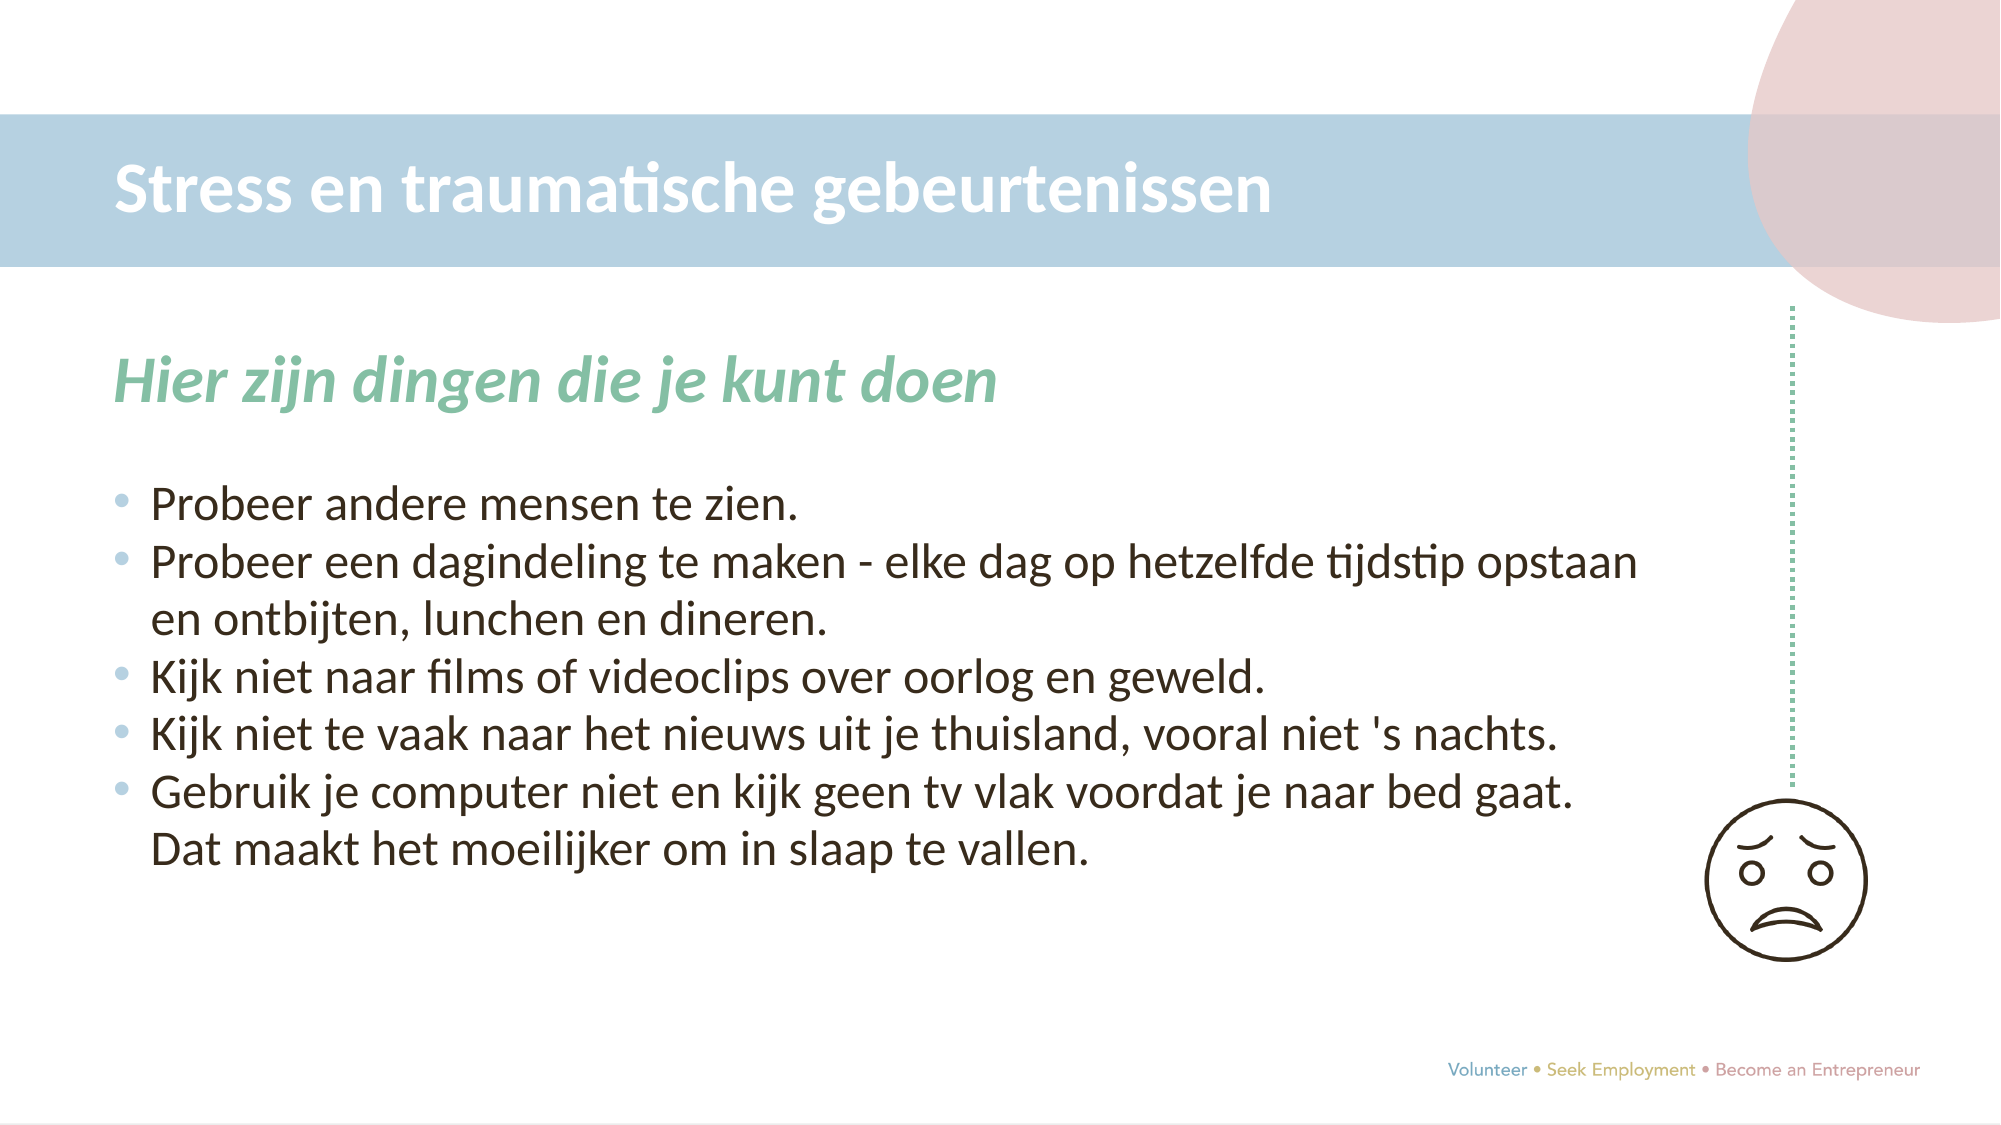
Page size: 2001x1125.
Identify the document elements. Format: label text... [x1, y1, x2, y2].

picture [1418, 1046, 1971, 1103]
text_box [0, 113, 1792, 268]
text_box [1747, 0, 2000, 323]
picture [1682, 777, 1889, 984]
text_box Stress en traumatische gebeurtenissen [99, 147, 1312, 290]
text_box Hier zijn dingen die je kunt doen Probeer andere mensen te zien. Probeer een dagindeling te maken - elke dag op hetzelfde tijdstip opstaan en ontbijten, lunchen en dineren. Kijk niet naar films of videoclips over oorlog en geweld. Kijk niet te vaak naar het nieuws uit je thuisland, vooral niet 's nachts. Gebruik je computer niet en kijk geen tv vlak voordat je naar bed gaat. Dat maakt het moeilijker om in slaap te vallen. [98, 350, 1661, 975]
